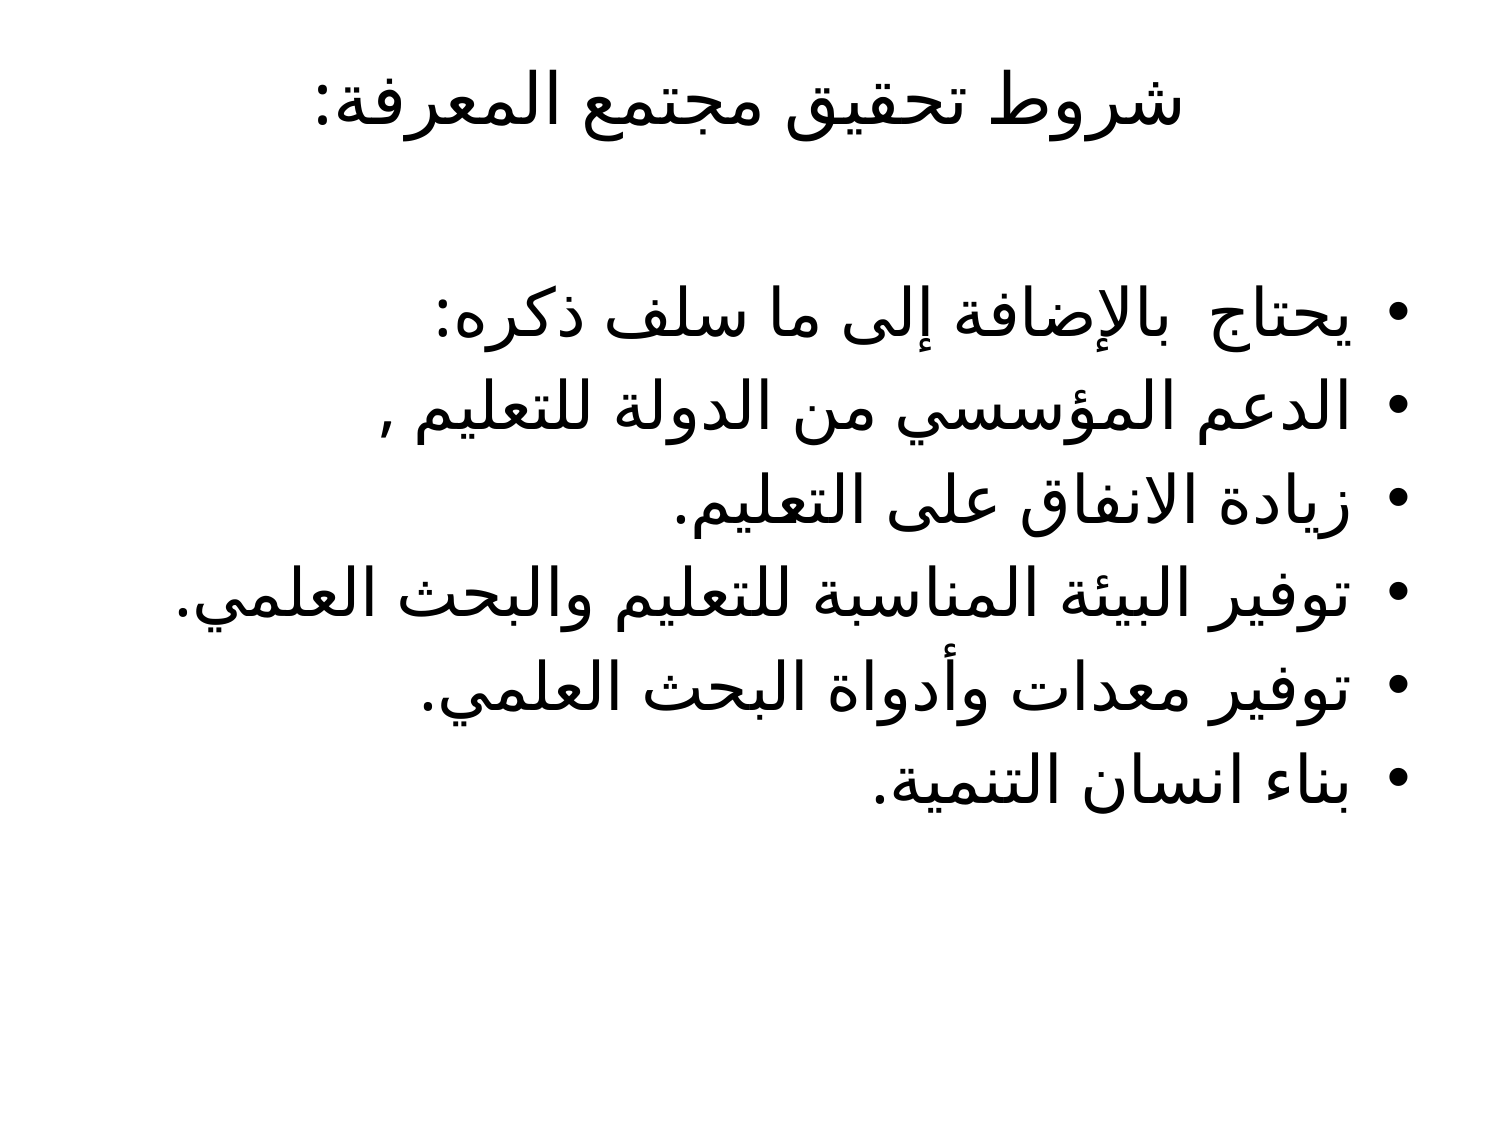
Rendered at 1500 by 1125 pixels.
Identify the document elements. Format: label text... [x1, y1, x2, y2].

title شروط تحقيق مجتمع المعرفة: [75, 45, 1425, 233]
list يحتاج بالإضافة إلى ما سلف ذكره: الدعم المؤسسي من الدولة للتعليم , زيادة الانفاق على التعليم. توفير البيئة المناسبة للتعليم والبحث العلمي. توفير معدات وأدواة البحث العلمي. بناء انسان التنمية. [75, 262, 1425, 1005]
